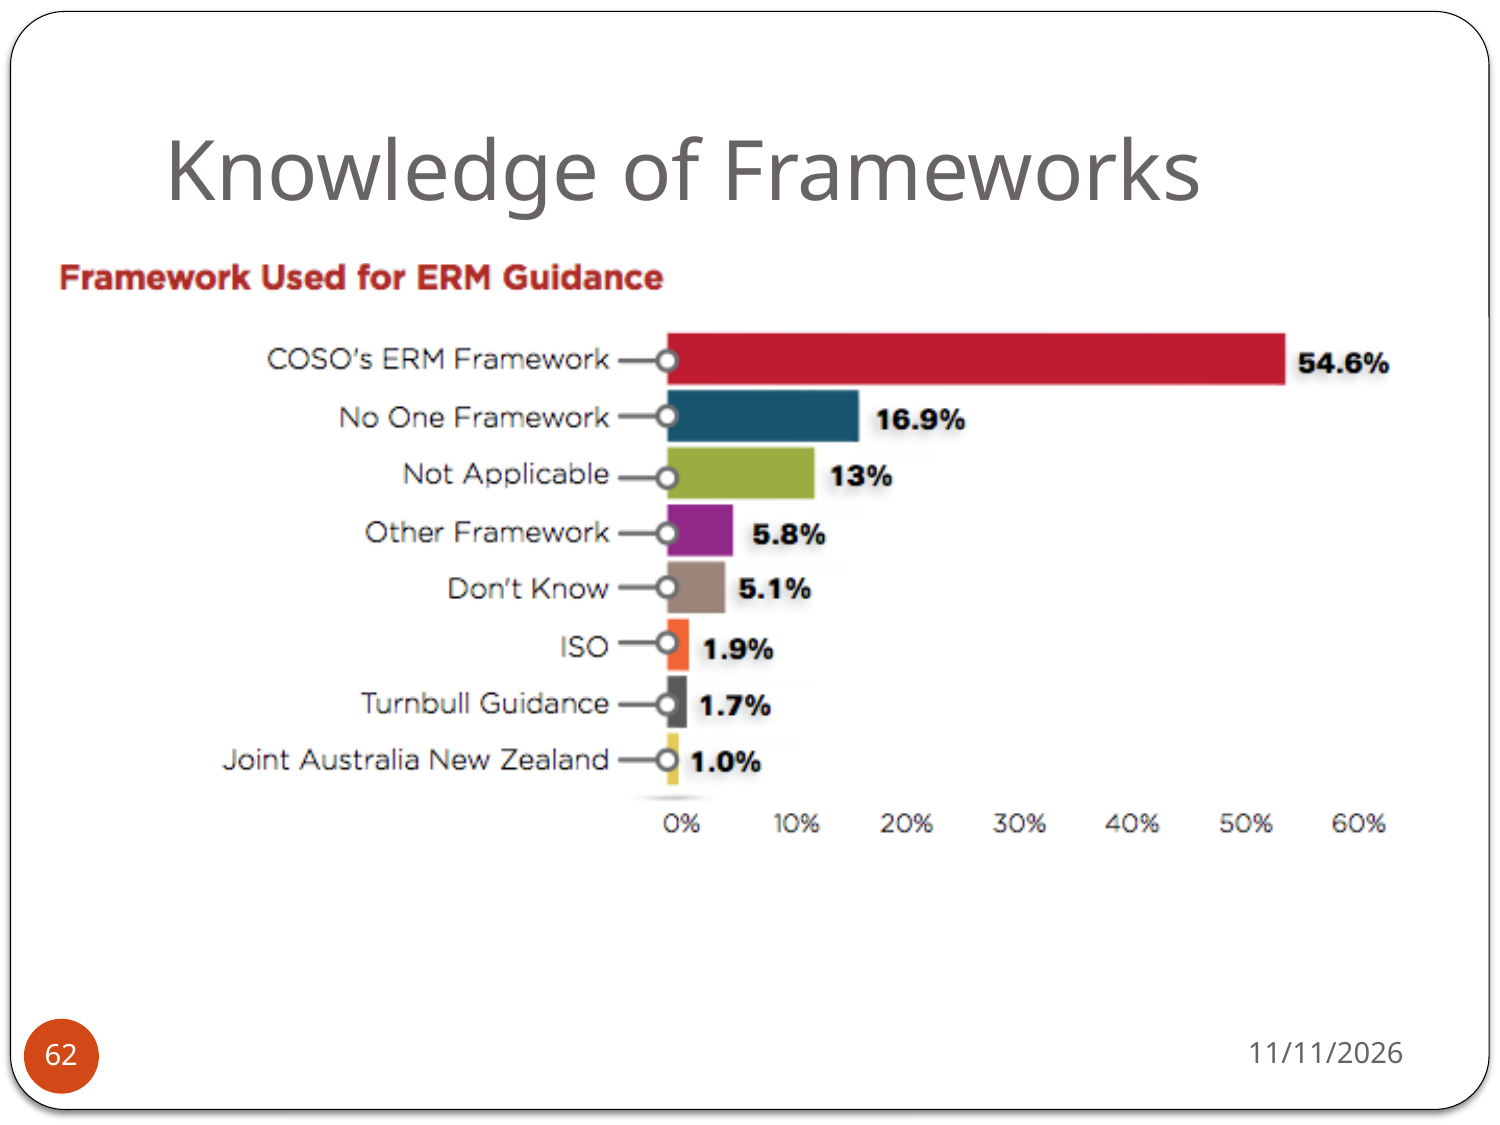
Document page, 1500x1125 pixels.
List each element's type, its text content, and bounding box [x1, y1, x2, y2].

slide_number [1012, 1015, 1419, 1094]
picture [58, 263, 1442, 862]
title Knowledge of Frameworks [150, 45, 1425, 233]
slide_number 62 [23, 1018, 99, 1094]
